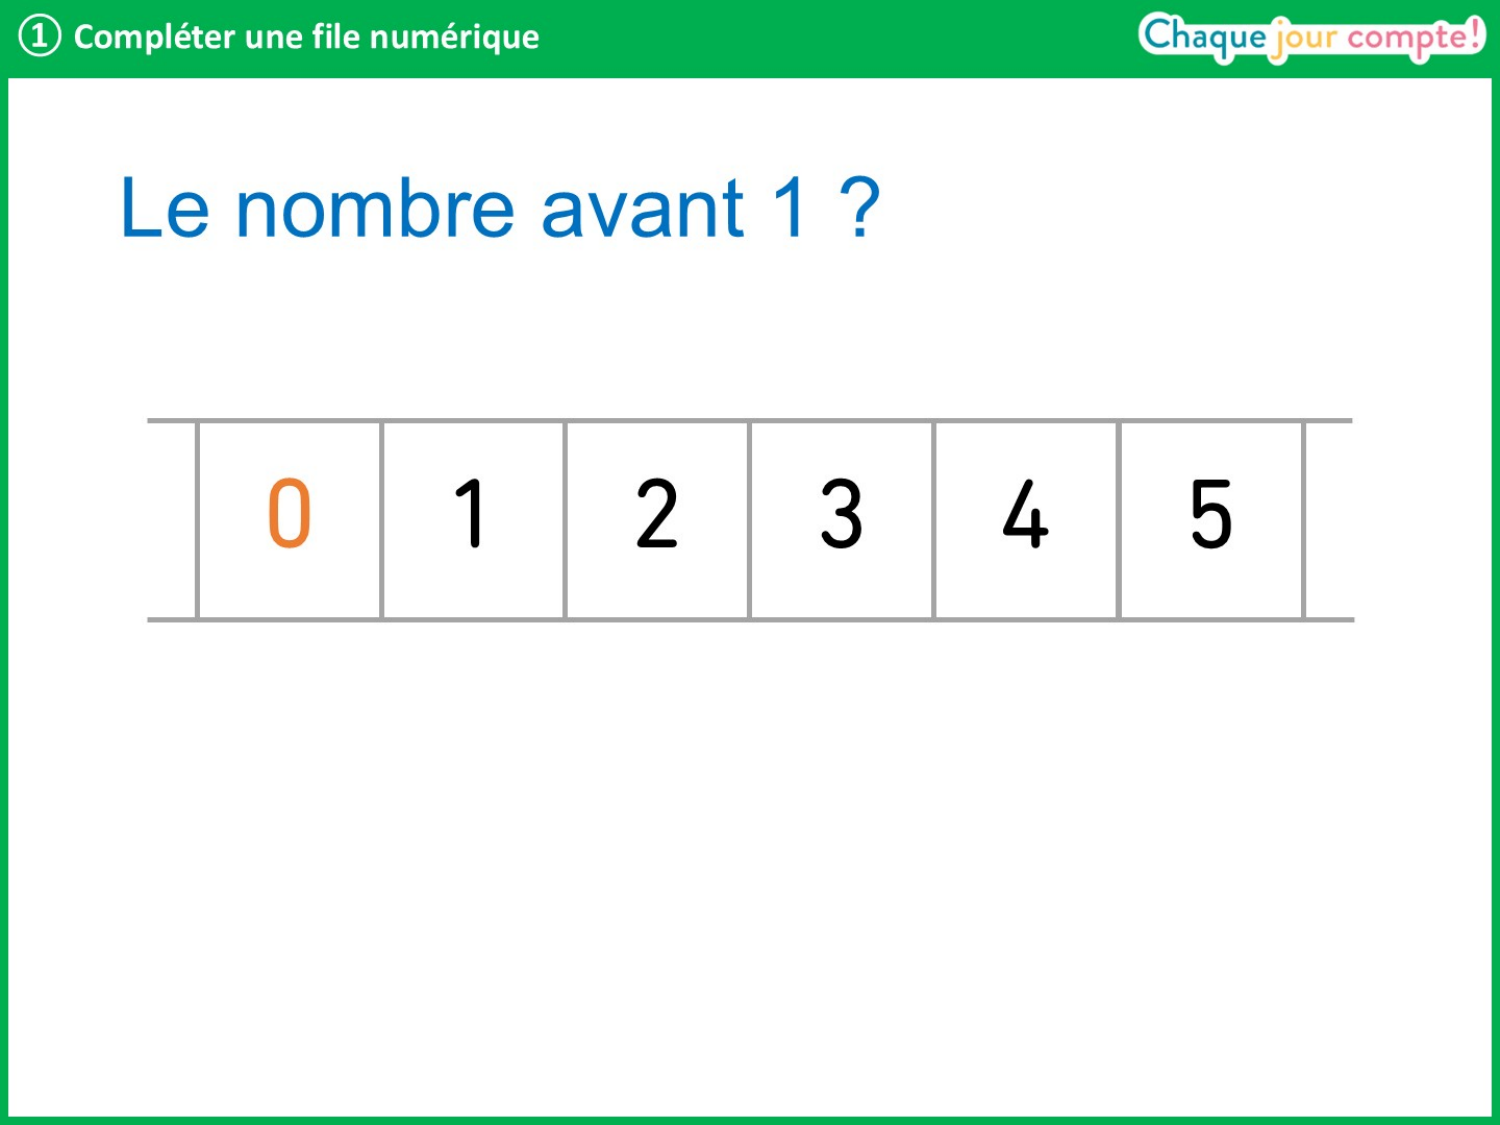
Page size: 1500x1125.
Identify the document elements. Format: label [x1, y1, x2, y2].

list [0, 0, 1500, 1125]
